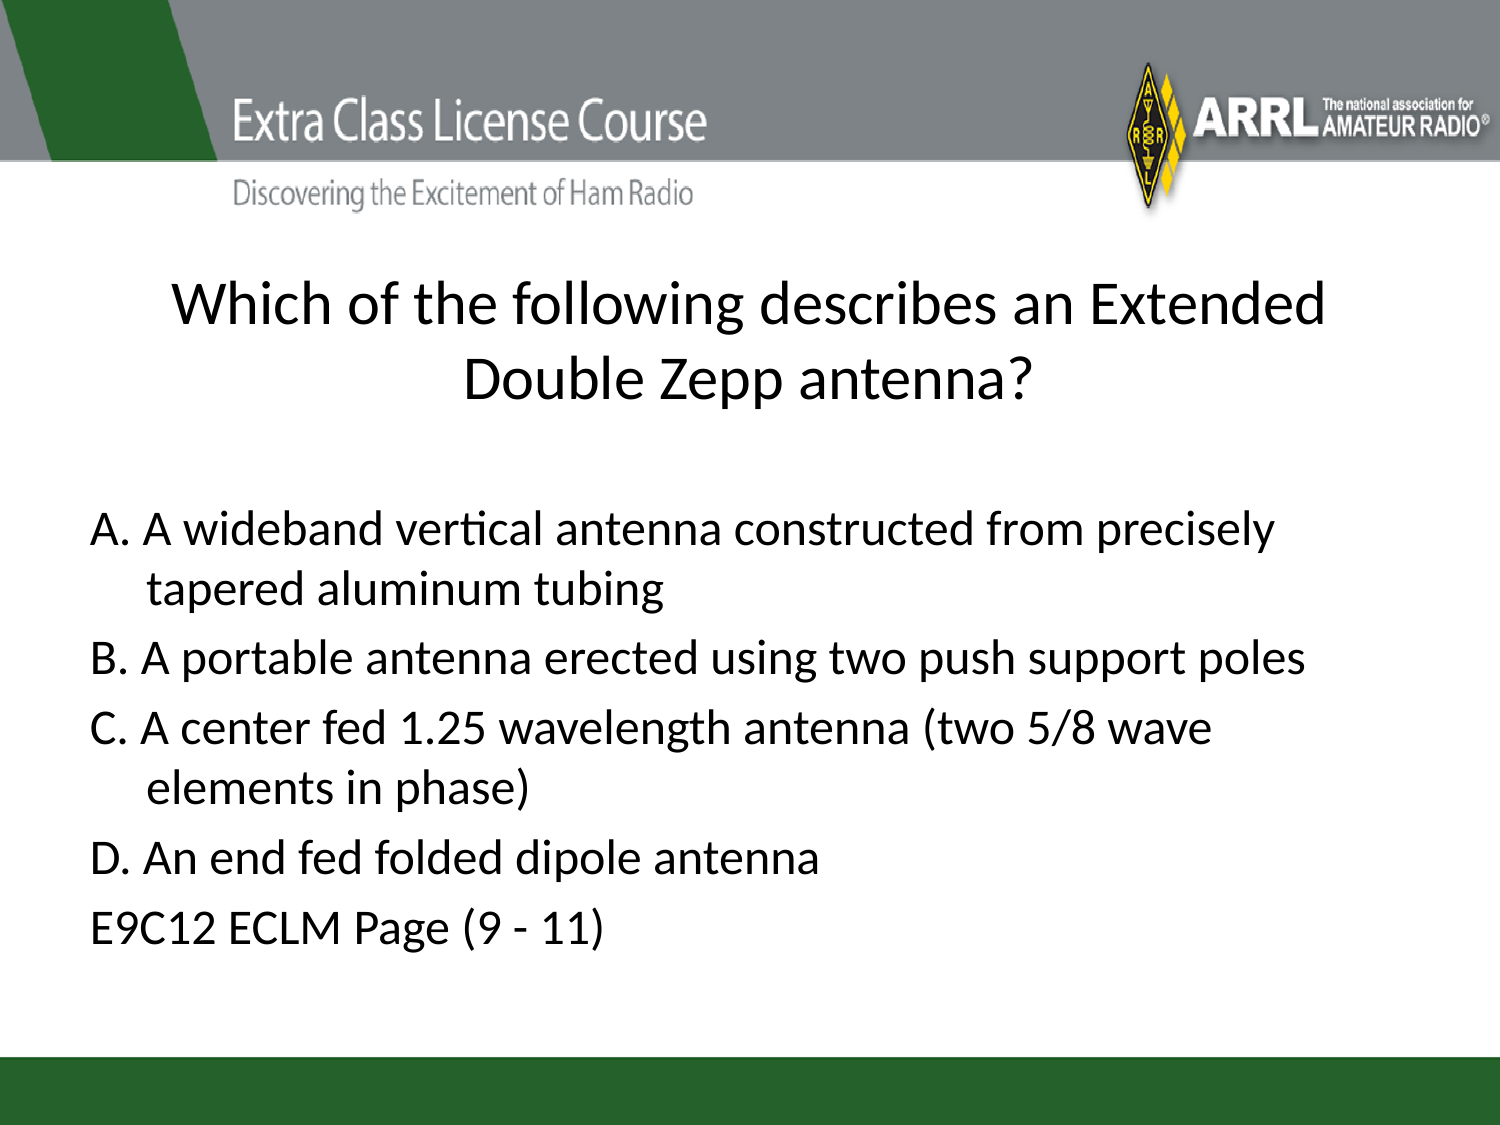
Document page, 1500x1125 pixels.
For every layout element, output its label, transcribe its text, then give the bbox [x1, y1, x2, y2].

list A. A wideband vertical antenna constructed from precisely tapered aluminum tubing B. A portable antenna erected using two push support poles C. A center fed 1.25 wavelength antenna (two 5/8 wave elements in phase) D. An end fed folded dipole antenna E9C12 ECLM Page (9 - 11) [75, 487, 1425, 1005]
title Which of the following describes an Extended Double Zepp antenna? [75, 254, 1425, 435]
picture [0, 0, 1500, 1125]
